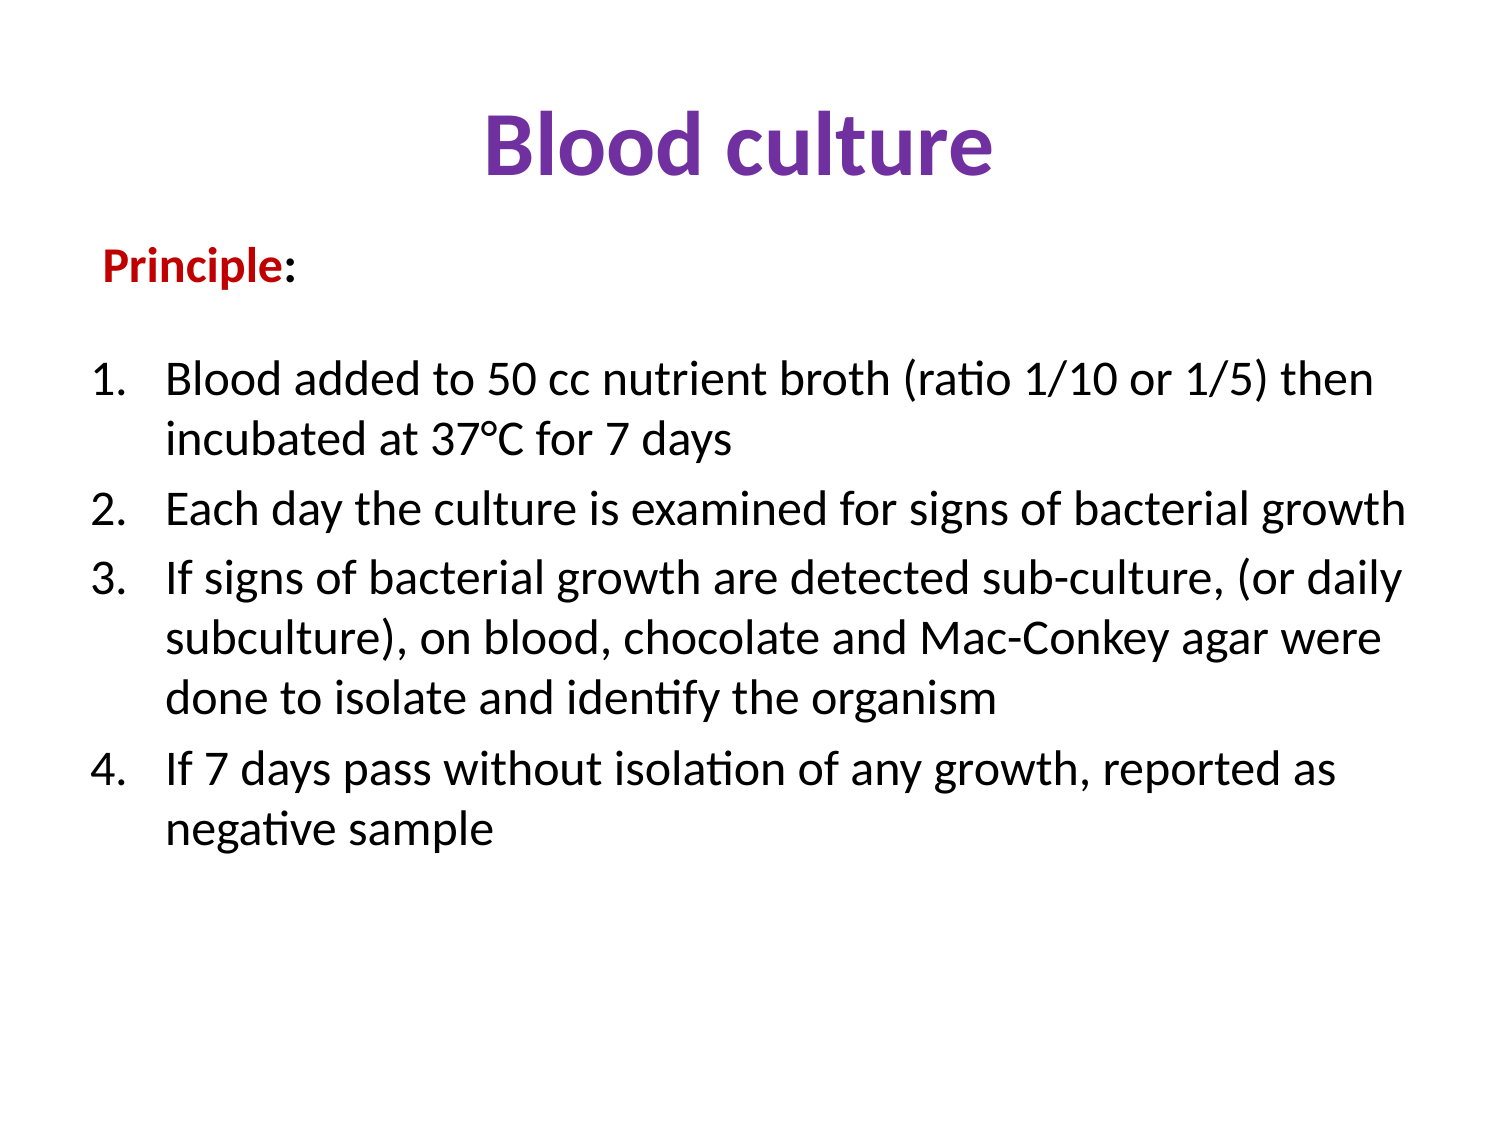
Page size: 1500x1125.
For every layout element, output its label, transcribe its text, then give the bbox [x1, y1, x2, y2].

title Blood culture [75, 45, 1425, 233]
list Principle: [87, 212, 1425, 300]
list Blood added to 50 cc nutrient broth (ratio 1/10 or 1/5) then incubated at 37°C for 7 days Each day the culture is examined for signs of bacterial growth If signs of bacterial growth are detected sub-culture, (or daily subculture), on blood, chocolate and Mac-Conkey agar were done to isolate and identify the organism If 7 days pass without isolation of any growth, reported as negative sample [75, 337, 1425, 1005]
